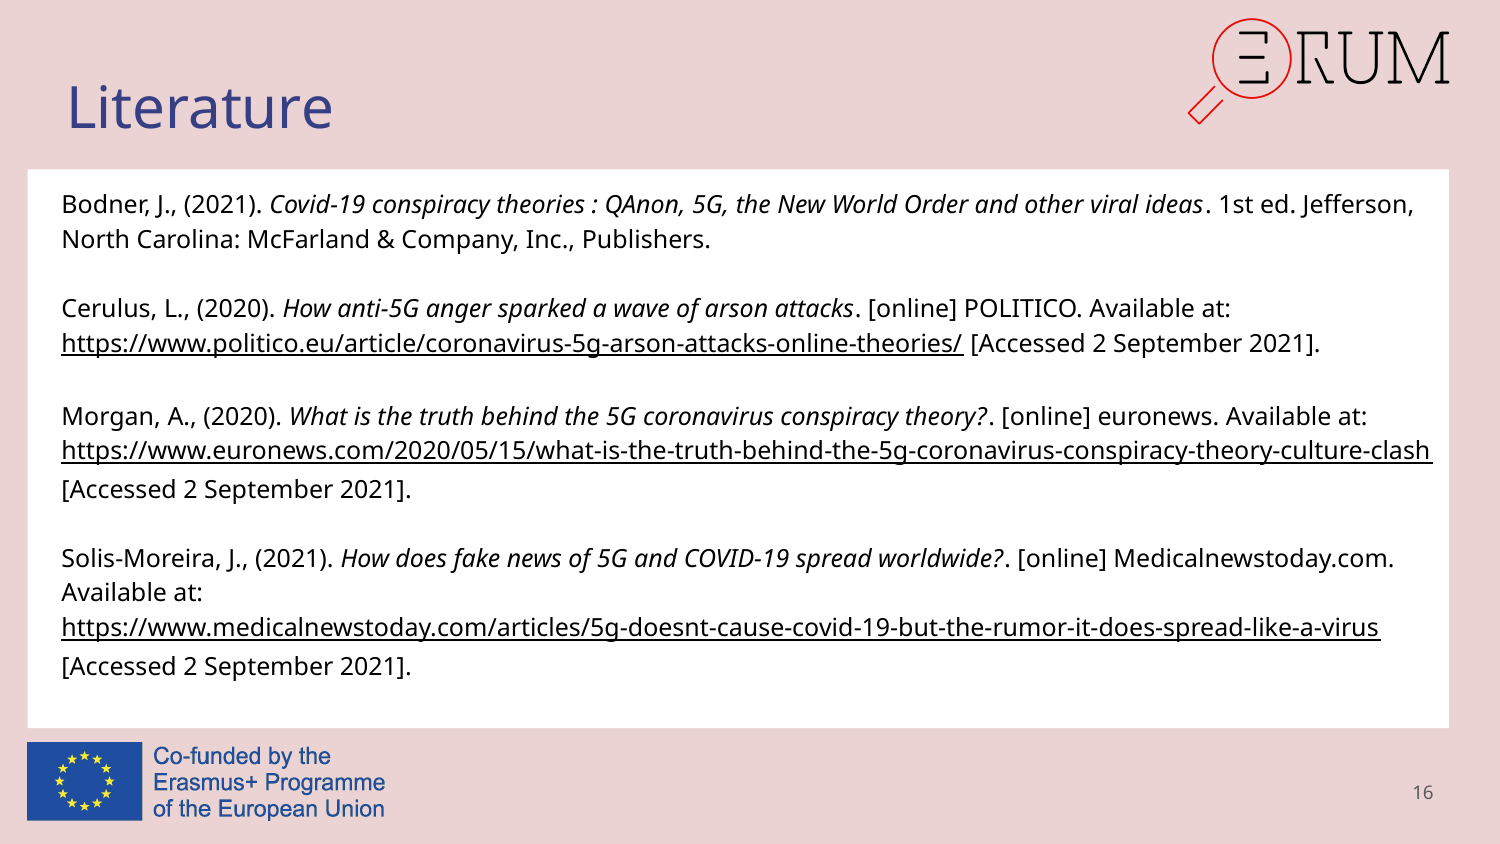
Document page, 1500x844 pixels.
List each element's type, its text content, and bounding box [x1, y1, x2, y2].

picture [1136, 0, 1500, 137]
picture [27, 742, 385, 821]
list Bodner, J., (2021). Covid-19 conspiracy theories : QAnon, 5G, the New World Order and other viral ideas. 1st ed. Jefferson, North Carolina: McFarland & Company, Inc., Publishers. Cerulus, L., (2020). How anti-5G anger sparked a wave of arson attacks. [online] POLITICO. Available at: https://www.politico.eu/article/coronavirus-5g-arson-attacks-online-theories/ [Accessed 2 September 2021]. Morgan, A., (2020). What is the truth behind the 5G coronavirus conspiracy theory?. [online] euronews. Available at: https://www.euronews.com/2020/05/15/what-is-the-truth-behind-the-5g-coronavirus-conspiracy-theory-culture-clash [Accessed 2 September 2021]. Solis-Moreira, J., (2021). How does fake news of 5G and COVID-19 spread worldwide?. [online] Medicalnewstoday.com. Available at: https://www.medicalnewstoday.com/articles/5g-doesnt-cause-covid-19-but-the-rumor-it-does-spread-like-a-virus [Accessed 2 September 2021]. [27, 169, 1449, 729]
slide_number 16 [1358, 761, 1449, 826]
title Literature [51, 55, 1168, 150]
